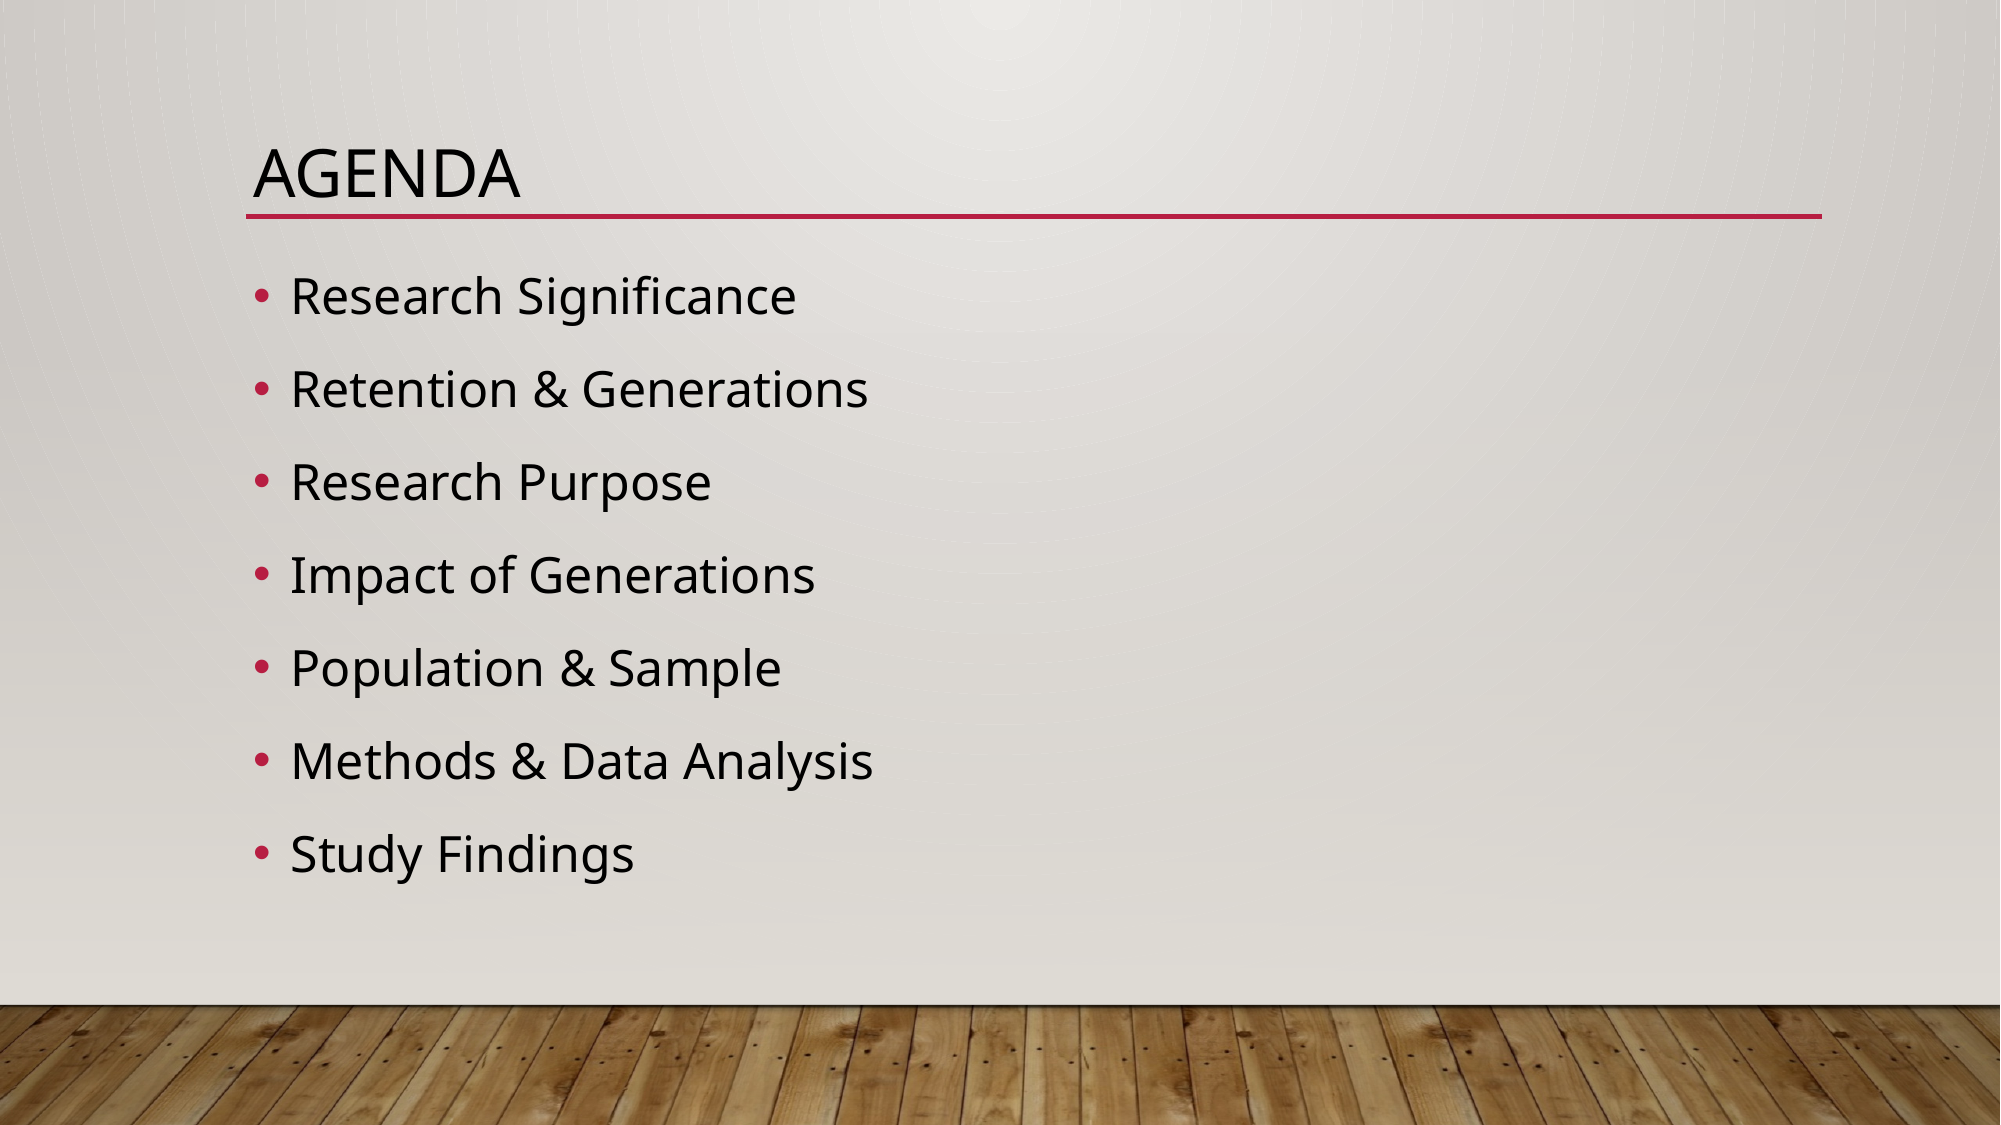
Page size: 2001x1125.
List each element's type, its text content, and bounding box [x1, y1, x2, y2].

title Agenda [238, 131, 1814, 245]
picture [0, 1005, 2000, 1125]
list Research Significance Retention & Generations Research Purpose Impact of Generations Population & Sample Methods & Data Analysis Study Findings [238, 245, 1814, 993]
